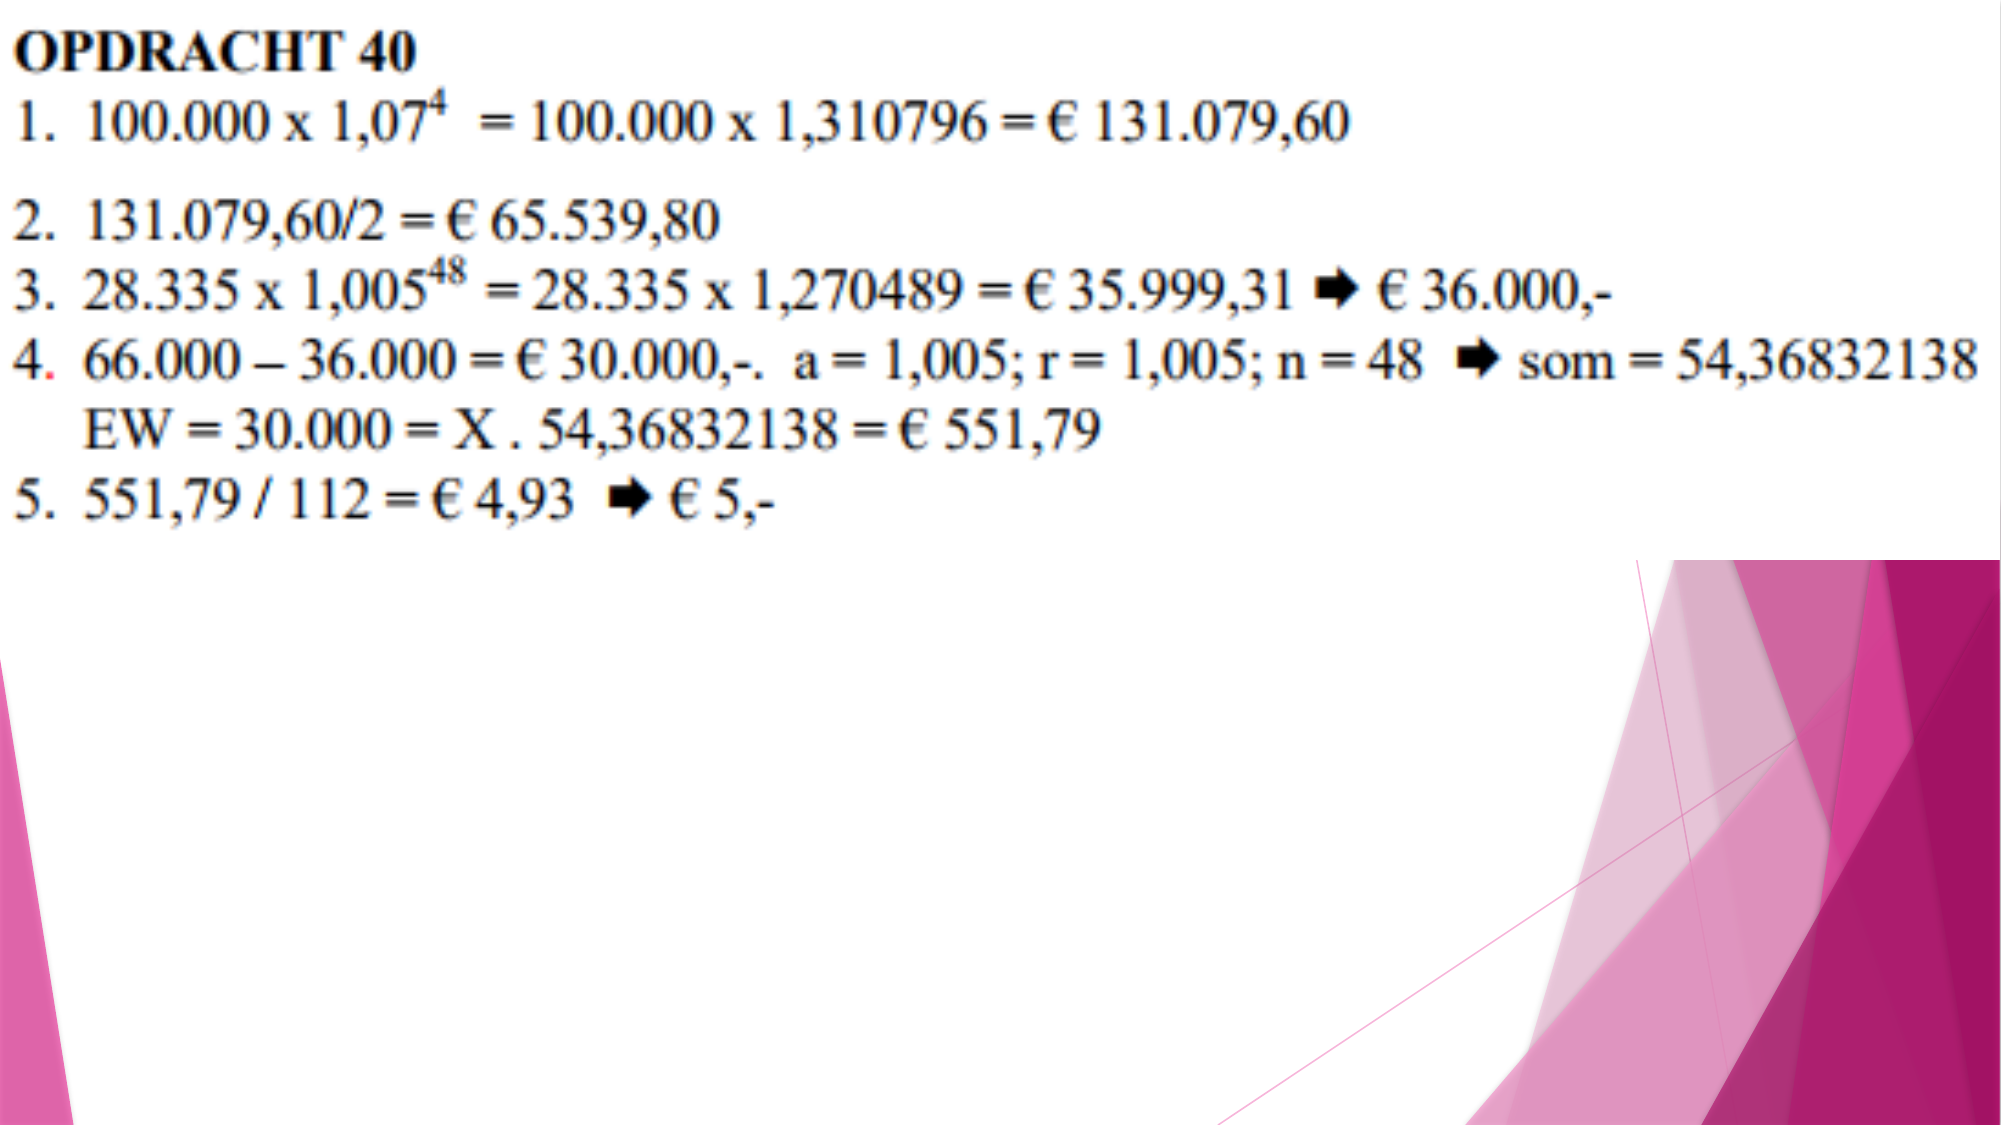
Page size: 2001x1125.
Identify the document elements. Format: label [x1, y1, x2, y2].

picture [0, 0, 2000, 560]
